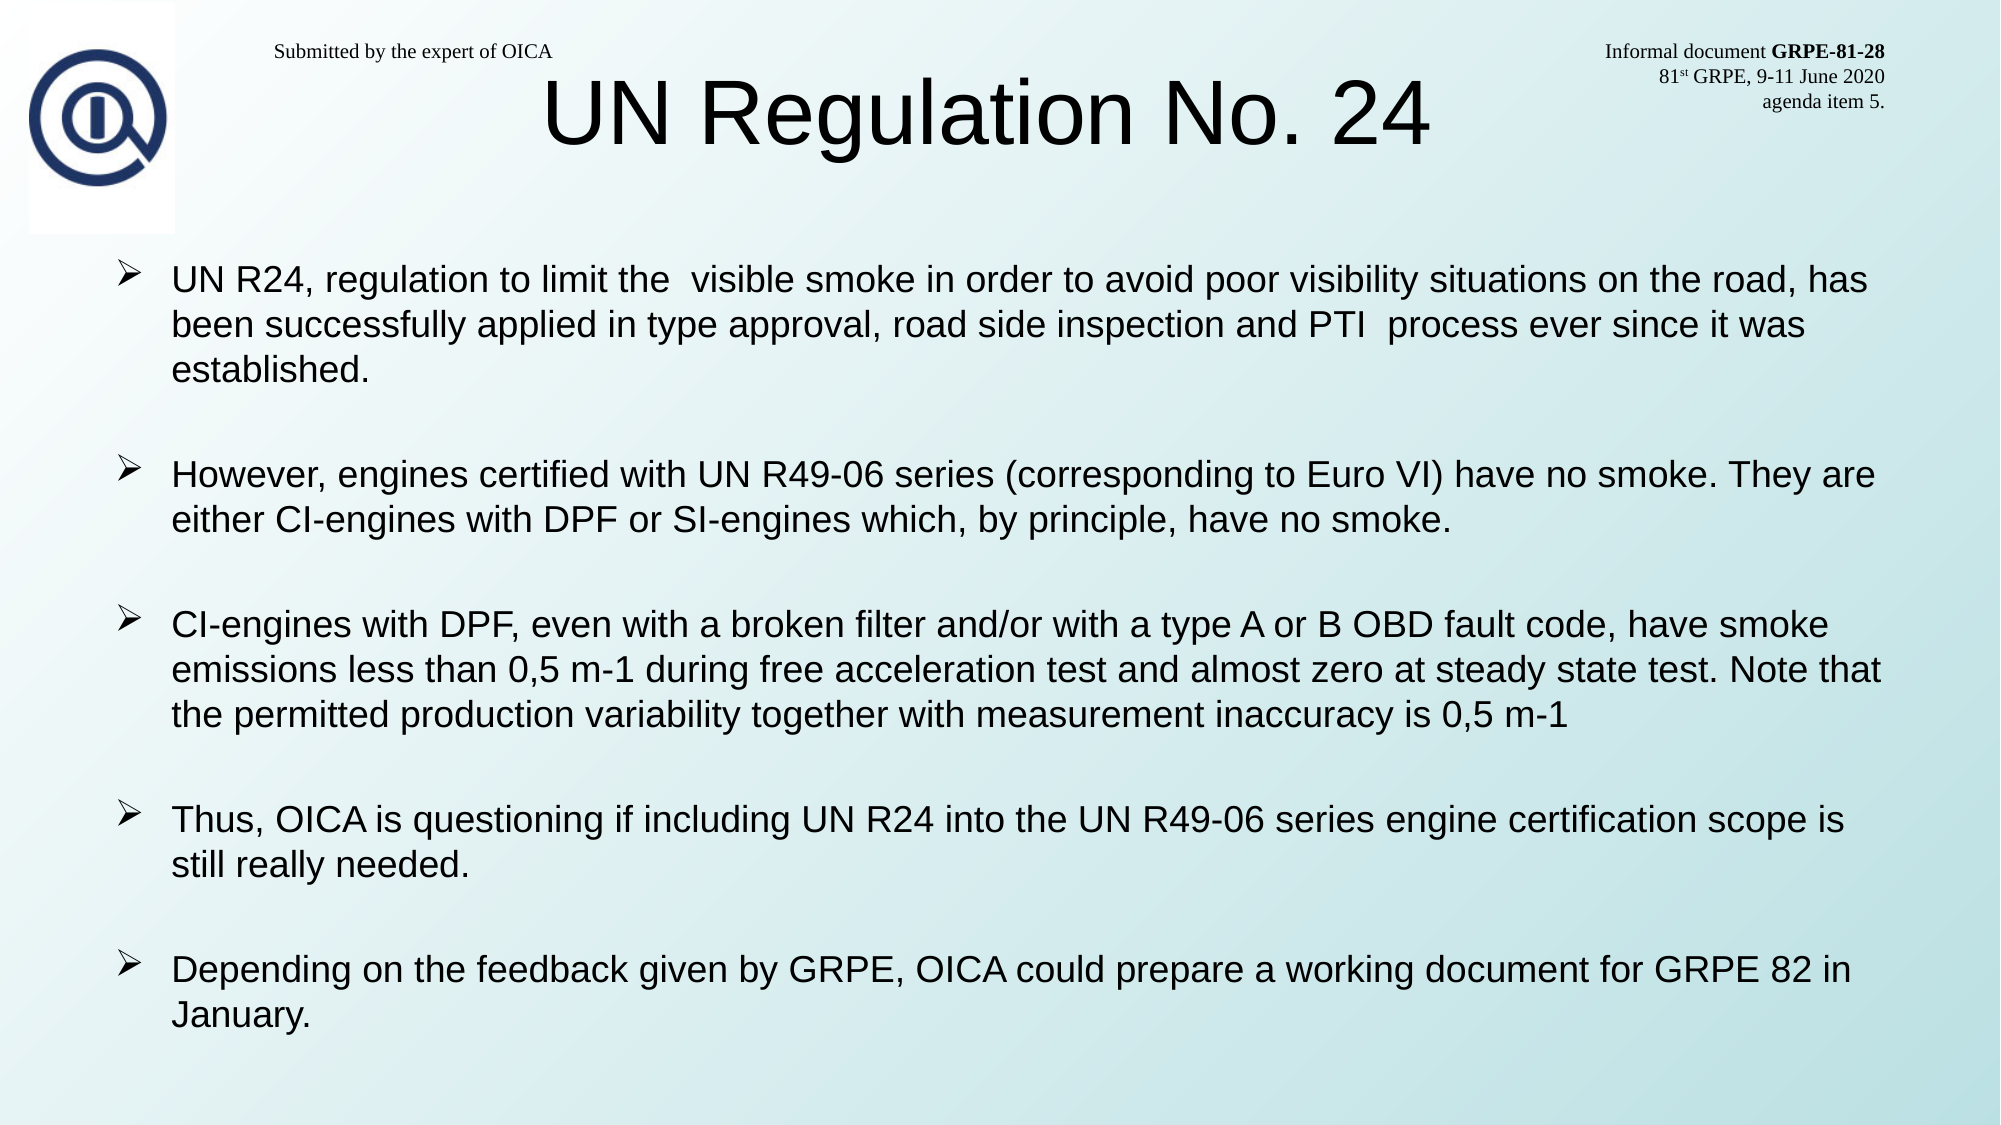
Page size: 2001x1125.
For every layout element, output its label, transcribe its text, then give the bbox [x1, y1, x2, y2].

title UN Regulation No. 24 [99, 120, 1900, 233]
text_box Submitted by the expert of OICA Informal document GRPE-81-28 81st GRPE, 9-11 June 2020 agenda item 5. [99, 29, 1900, 120]
picture [29, 3, 175, 234]
list UN R24, regulation to limit the visible smoke in order to avoid poor visibility situations on the road, has been successfully applied in type approval, road side inspection and PTI process ever since it was established. However, engines certified with UN R49-06 series (corresponding to Euro VI) have no smoke. They are either CI-engines with DPF or SI-engines which, by principle, have no smoke. CI-engines with DPF, even with a broken filter and/or with a type A or B OBD fault code, have smoke emissions less than 0,5 m-1 during free acceleration test and almost zero at steady state test. Note that the permitted production variability together with measurement inaccuracy is 0,5 m-1 Thus, OICA is questioning if including UN R24 into the UN R49-06 series engine certification scope is still really needed. Depending on the feedback given by GRPE, OICA could prepare a working document for GRPE 82 in January. [99, 247, 1901, 991]
